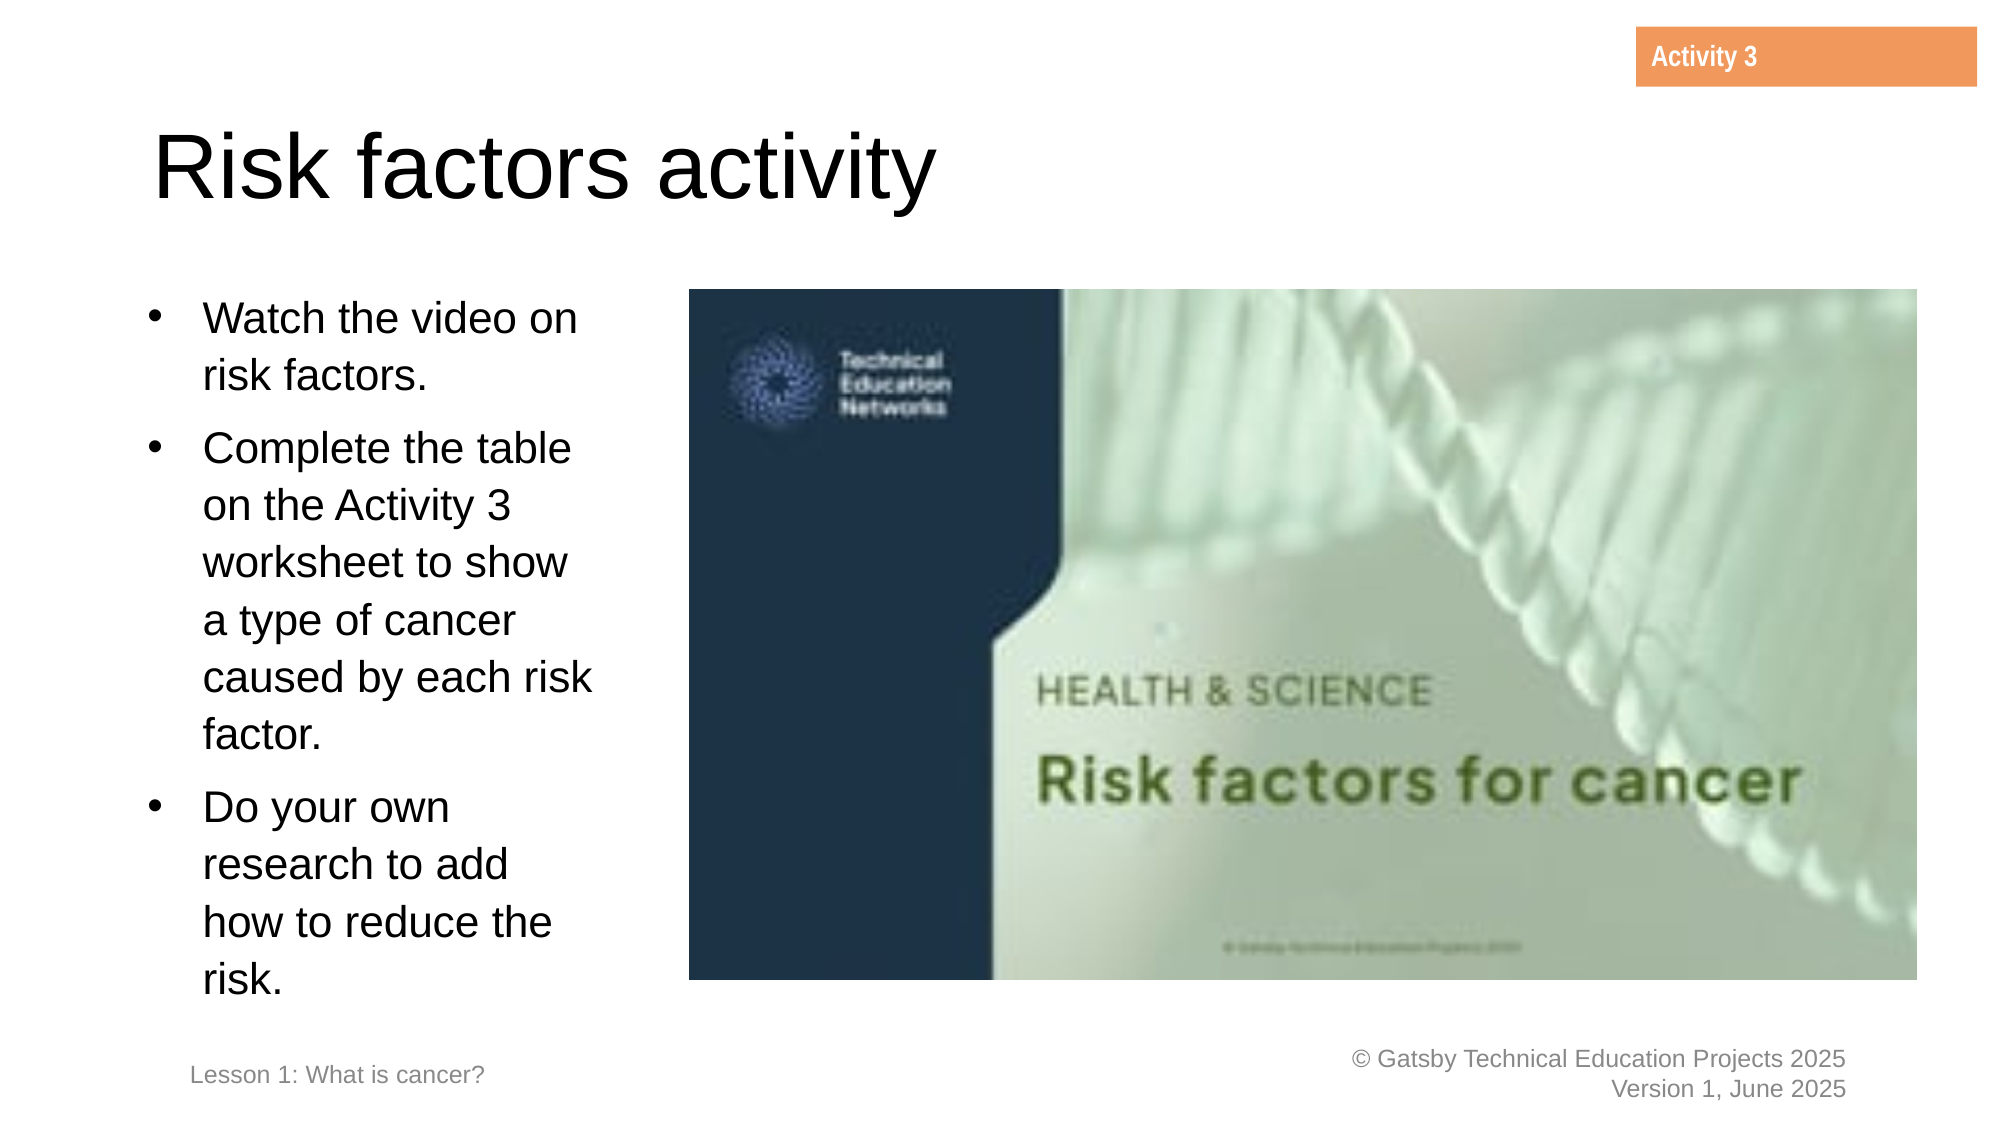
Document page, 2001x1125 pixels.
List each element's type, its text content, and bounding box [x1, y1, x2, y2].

list Watch the video on risk factors. Complete the table on the Activity 3 worksheet to show a type of cancer caused by each risk factor. Do your own research to add how to reduce the risk. [113, 277, 614, 1014]
list Activity 3 [1636, 26, 1978, 87]
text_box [688, 288, 1918, 981]
list Lesson 1: What is cancer? [137, 1042, 829, 1103]
title Risk factors activity [137, 59, 1863, 278]
